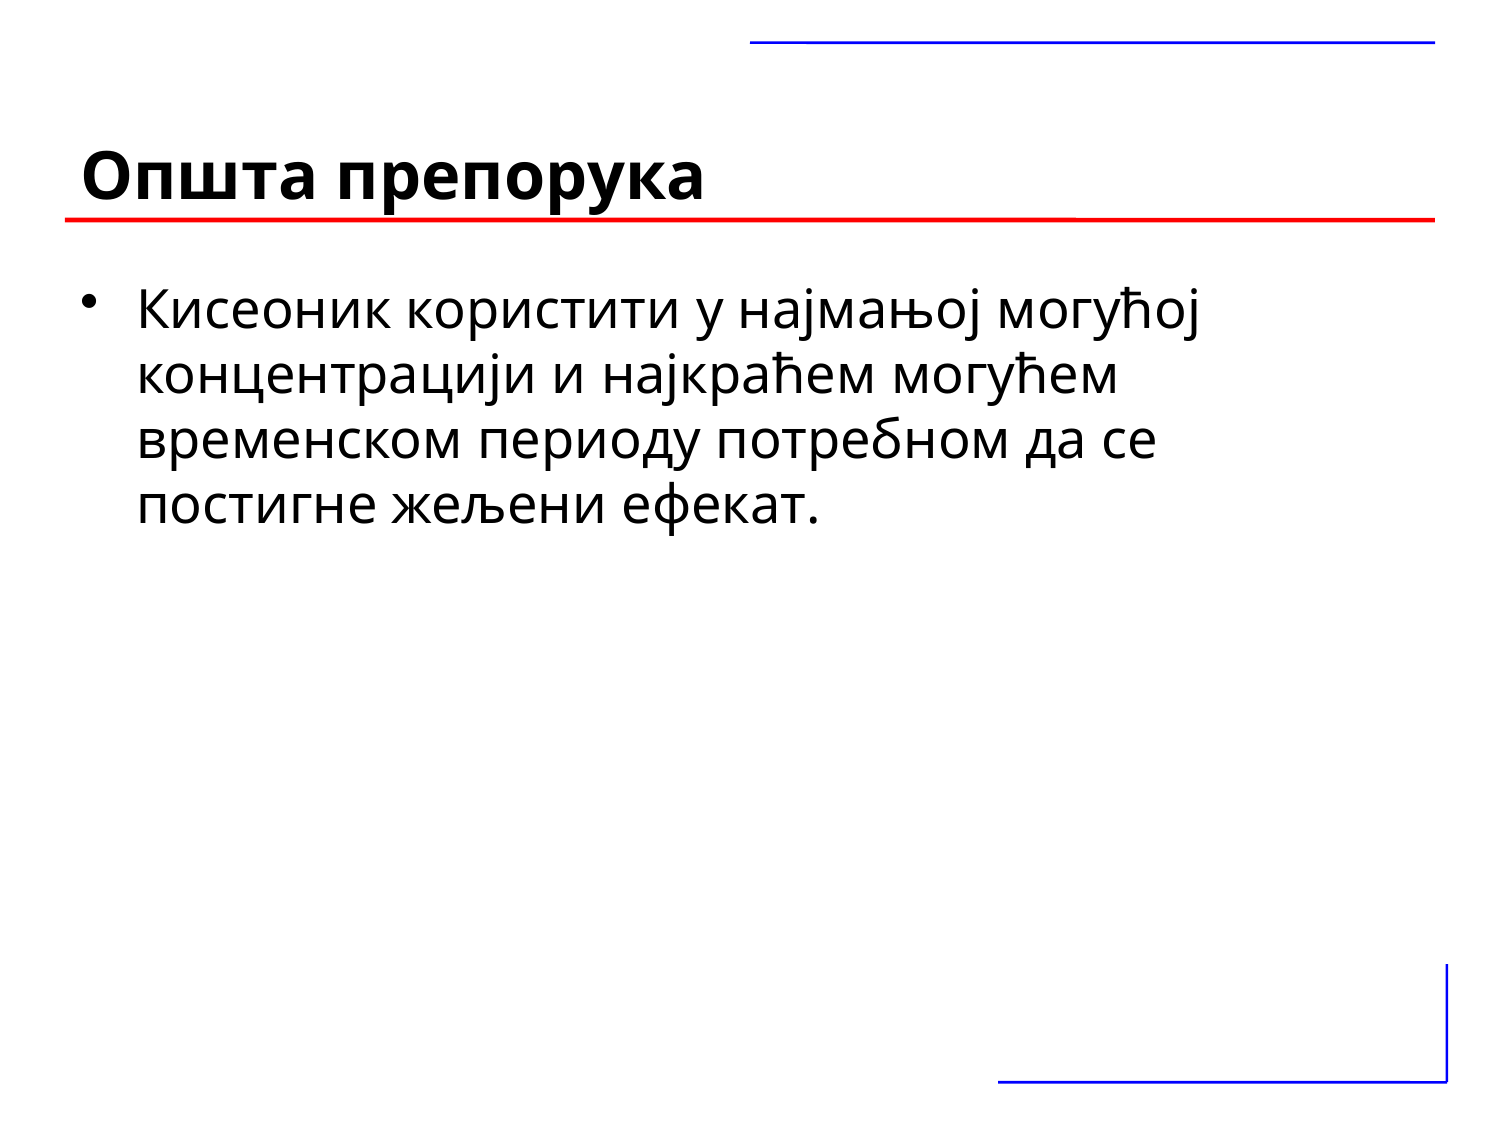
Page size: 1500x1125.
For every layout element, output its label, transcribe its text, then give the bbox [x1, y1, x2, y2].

title Општа препорука [64, 19, 1424, 221]
list Кисеоник користити у најмањој могућој концентрацији и најкраћем могућем временском периоду потребном да се постигне жељени ефекат. [64, 266, 1414, 992]
